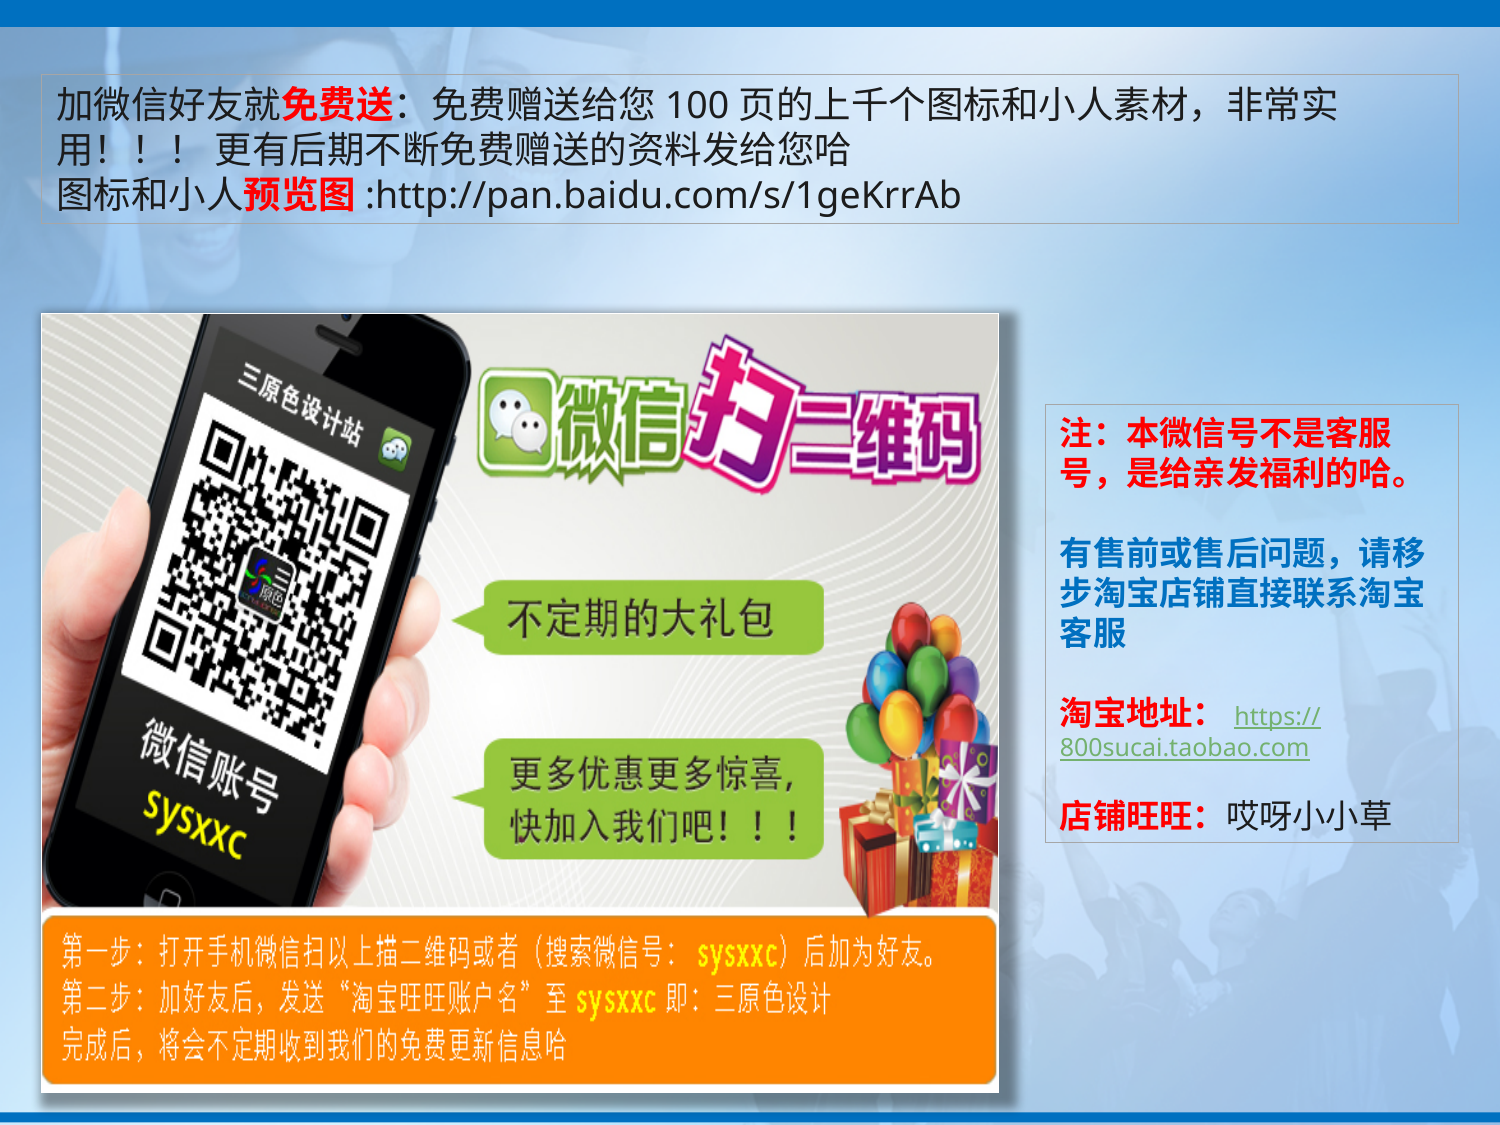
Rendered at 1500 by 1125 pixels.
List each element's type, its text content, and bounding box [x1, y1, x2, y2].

text_box 注：本微信号不是客服号，是给亲发福利的哈。 有售前或售后问题，请移步淘宝店铺直接联系淘宝客服 淘宝地址：https://800sucai.taobao.com 店铺旺旺：哎呀小小草 [1045, 404, 1459, 843]
text_box [0, 1110, 1500, 1124]
text_box 加微信好友就免费送：免费赠送给您100页的上千个图标和小人素材，非常实用！！！ 更有后期不断免费赠送的资料发给您哈 图标和小人预览图:http://pan.baidu.com/s/1geKrrAb [41, 74, 1459, 224]
text_box [0, 0, 1500, 29]
picture [0, 29, 1500, 1110]
